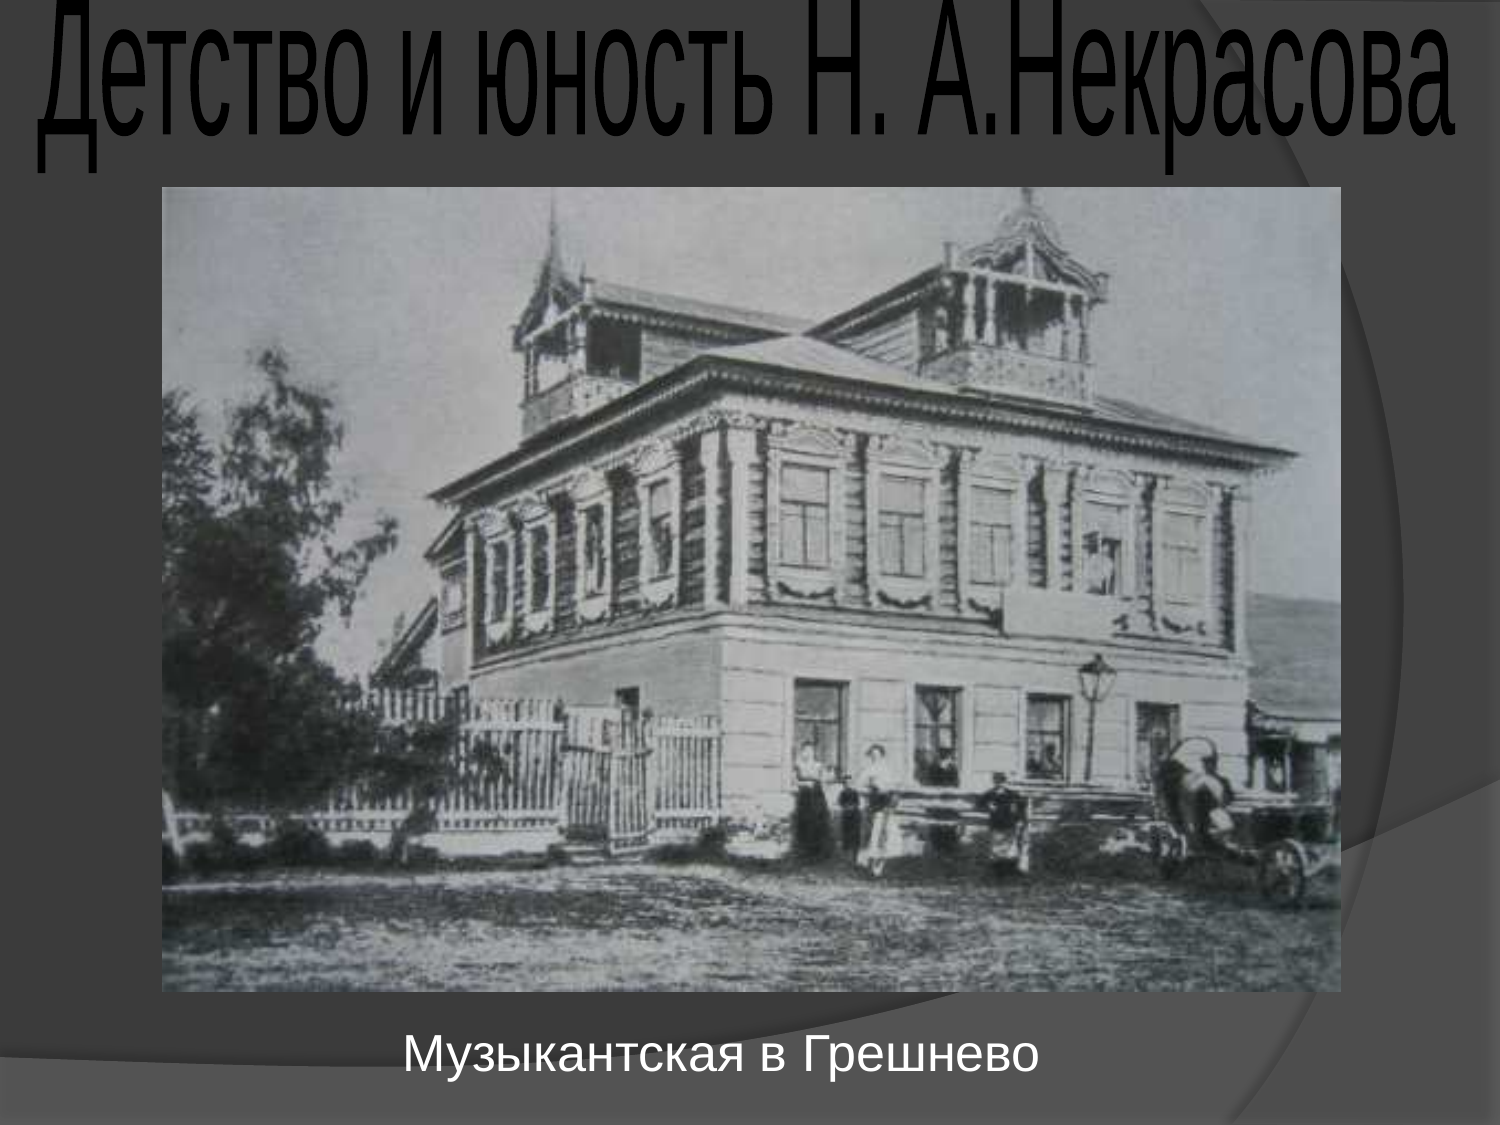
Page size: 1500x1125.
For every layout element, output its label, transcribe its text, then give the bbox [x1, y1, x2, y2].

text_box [162, 187, 1341, 992]
text_box Музыкантская в Грешнево [387, 1012, 1075, 1090]
